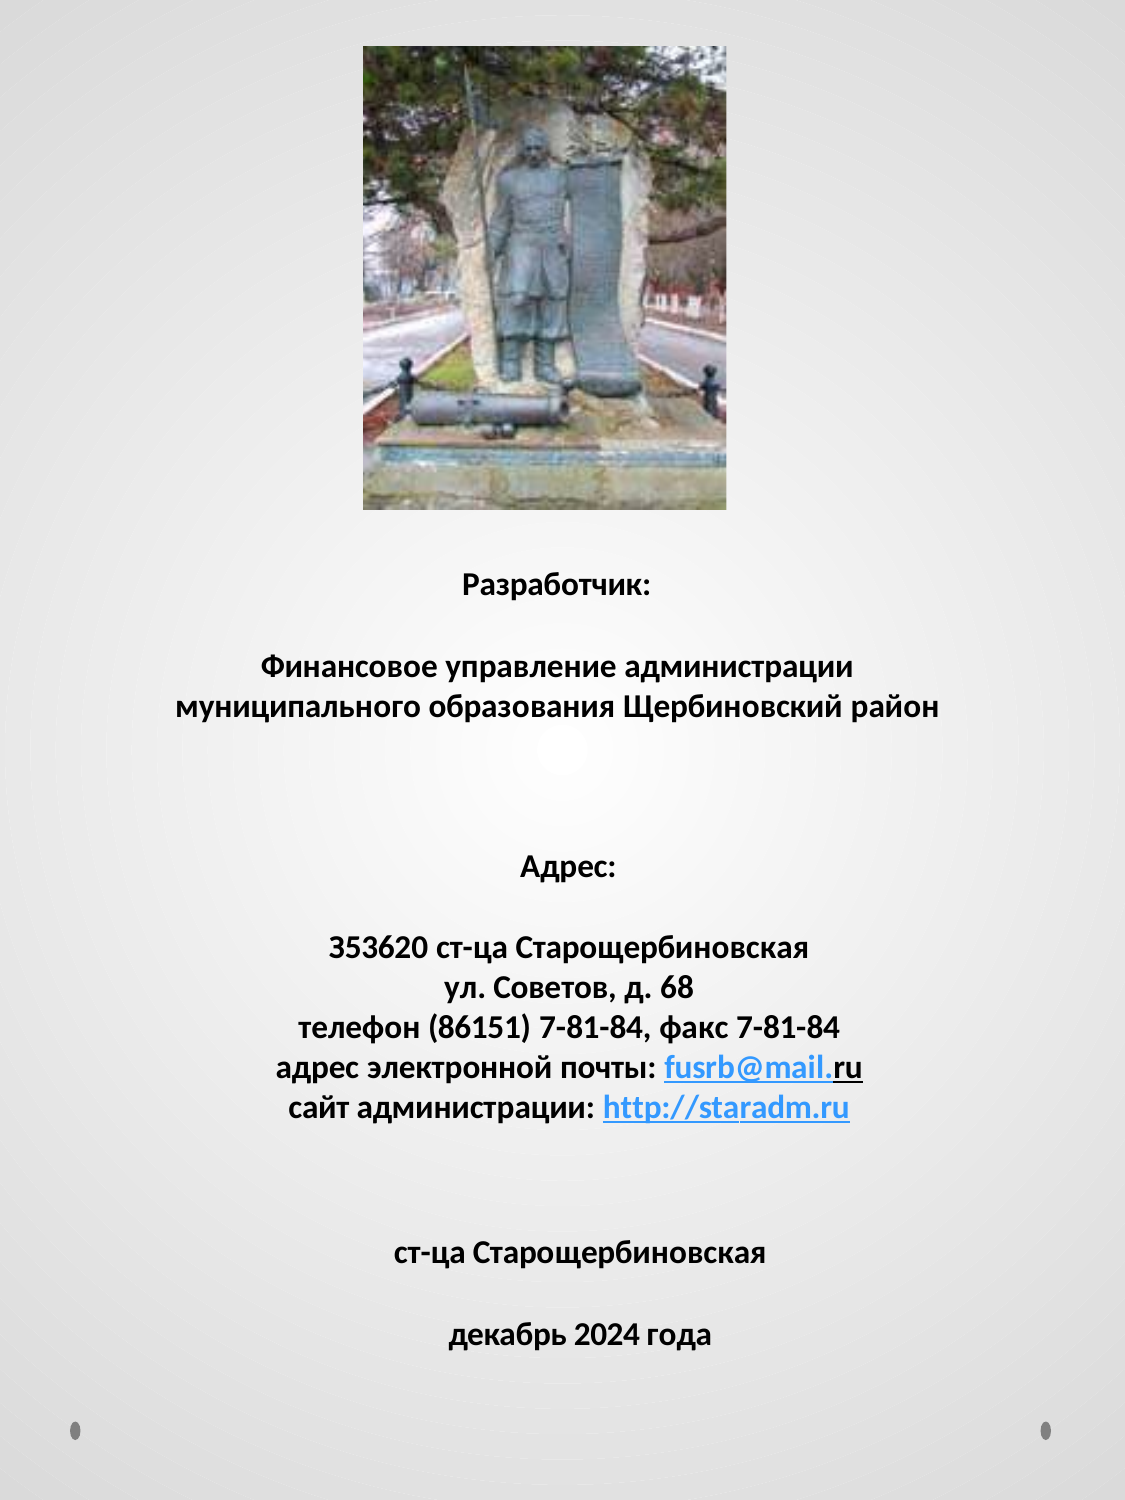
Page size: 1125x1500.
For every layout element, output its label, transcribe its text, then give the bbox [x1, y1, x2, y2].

text_box Разработчик: Финансовое управление администрации муниципального образования Щербиновский район [170, 562, 944, 725]
text_box ст-ца Старощербиновская декабрь 2024 года [390, 1230, 770, 1353]
text_box [363, 46, 727, 510]
text_box Адрес: З53620 ст-ца Старощербиновская ул. Советов, д. 68 телефон (86151) 7-81-84, факс 7-81-84 адрес электронной почты: fusrb@mail.ru сайт администрации: http://staradm.ru [270, 843, 866, 1126]
